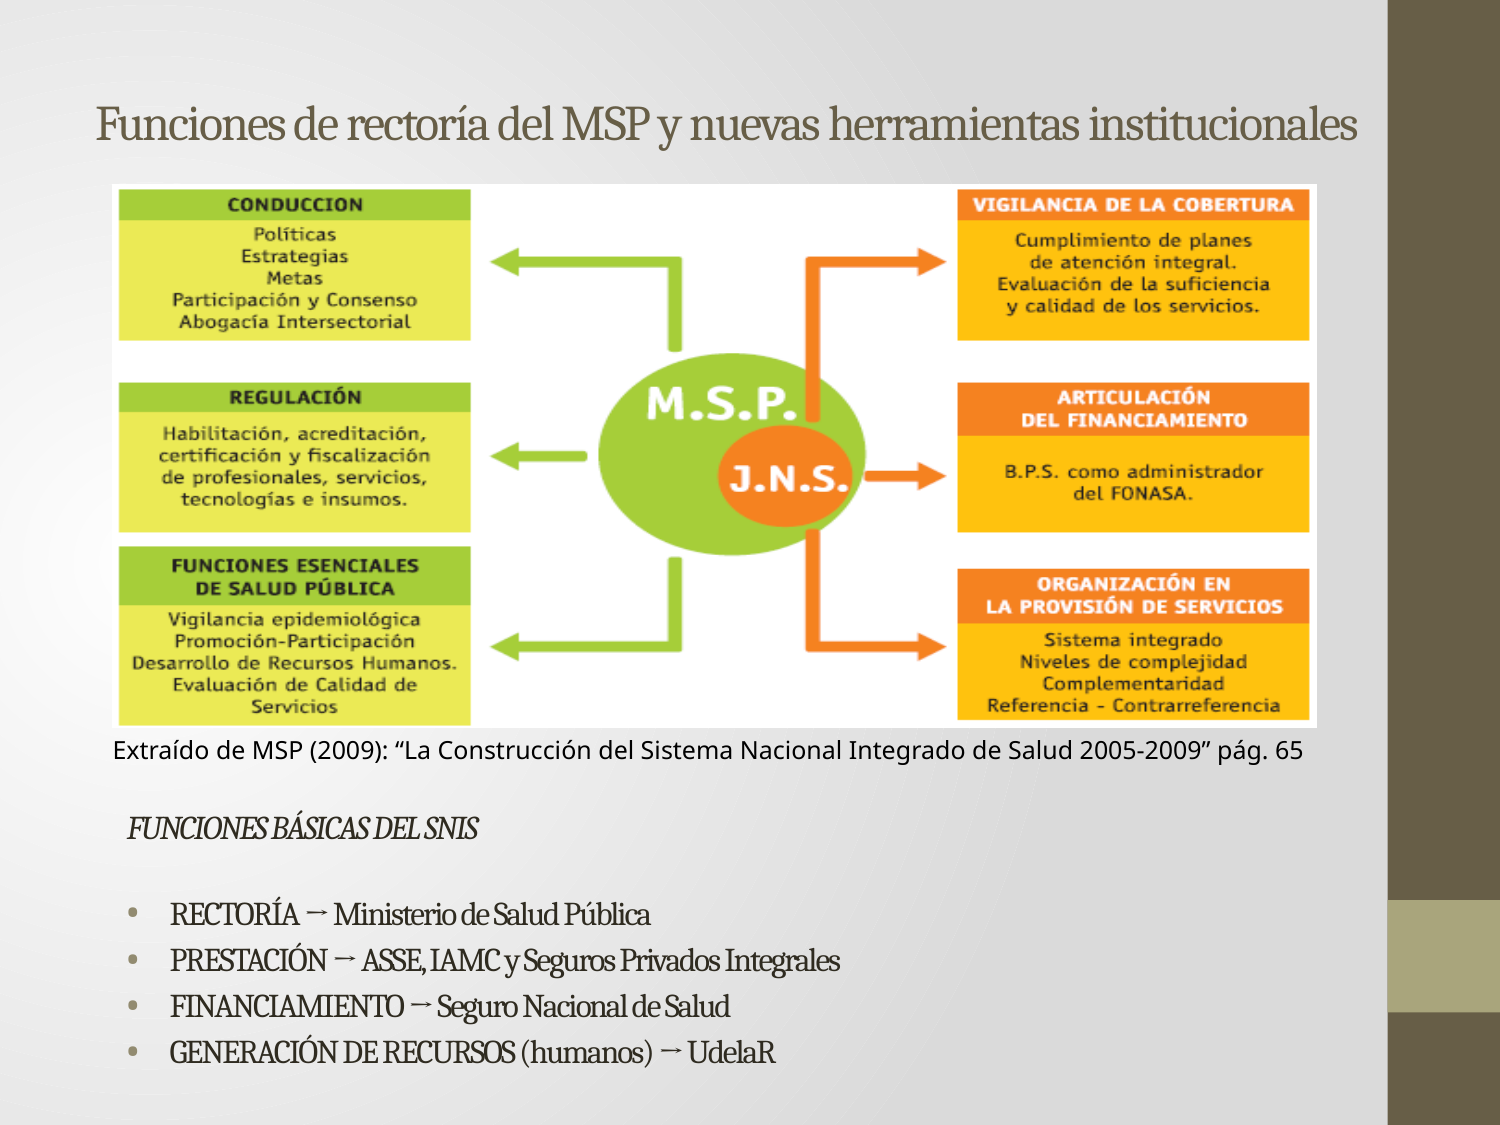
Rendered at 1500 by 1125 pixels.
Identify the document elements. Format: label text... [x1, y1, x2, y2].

title Funciones de rectoría del MSP y nuevas herramientas institucionales [80, 42, 1430, 206]
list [111, 183, 1318, 729]
text_box FUNCIONES BÁSICAS DEL SNIS RECTORÍA → Ministerio de Salud Pública PRESTACIÓN → ASSE, IAMC y Seguros Privados Integrales FINANCIAMIENTO → Seguro Nacional de Salud GENERACIÓN DE RECURSOS (humanos) → UdelaR [112, 798, 1336, 1078]
text_box Extraído de MSP (2009): “La Construcción del Sistema Nacional Integrado de Salud 2005-2009” pág. 65 [83, 727, 1336, 772]
